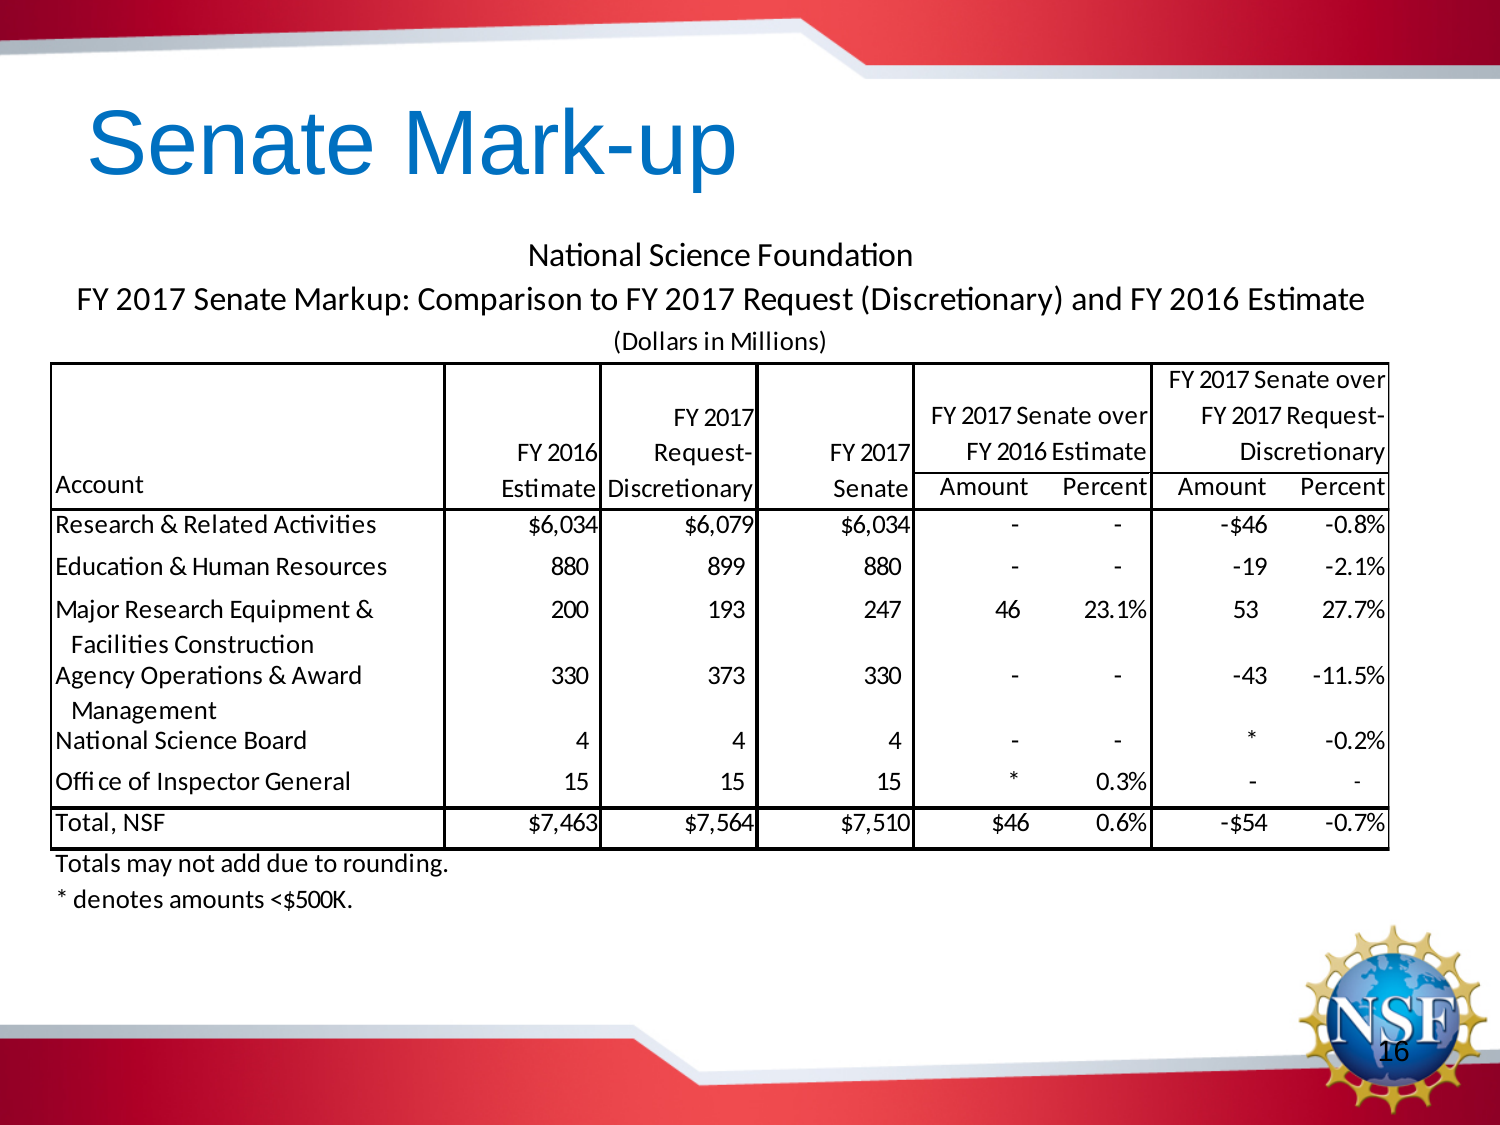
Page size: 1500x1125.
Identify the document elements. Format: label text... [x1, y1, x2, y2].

title Senate Mark-up [49, 62, 776, 214]
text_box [49, 237, 1392, 923]
picture [0, 0, 1500, 1125]
slide_number 16 [1074, 1024, 1426, 1103]
